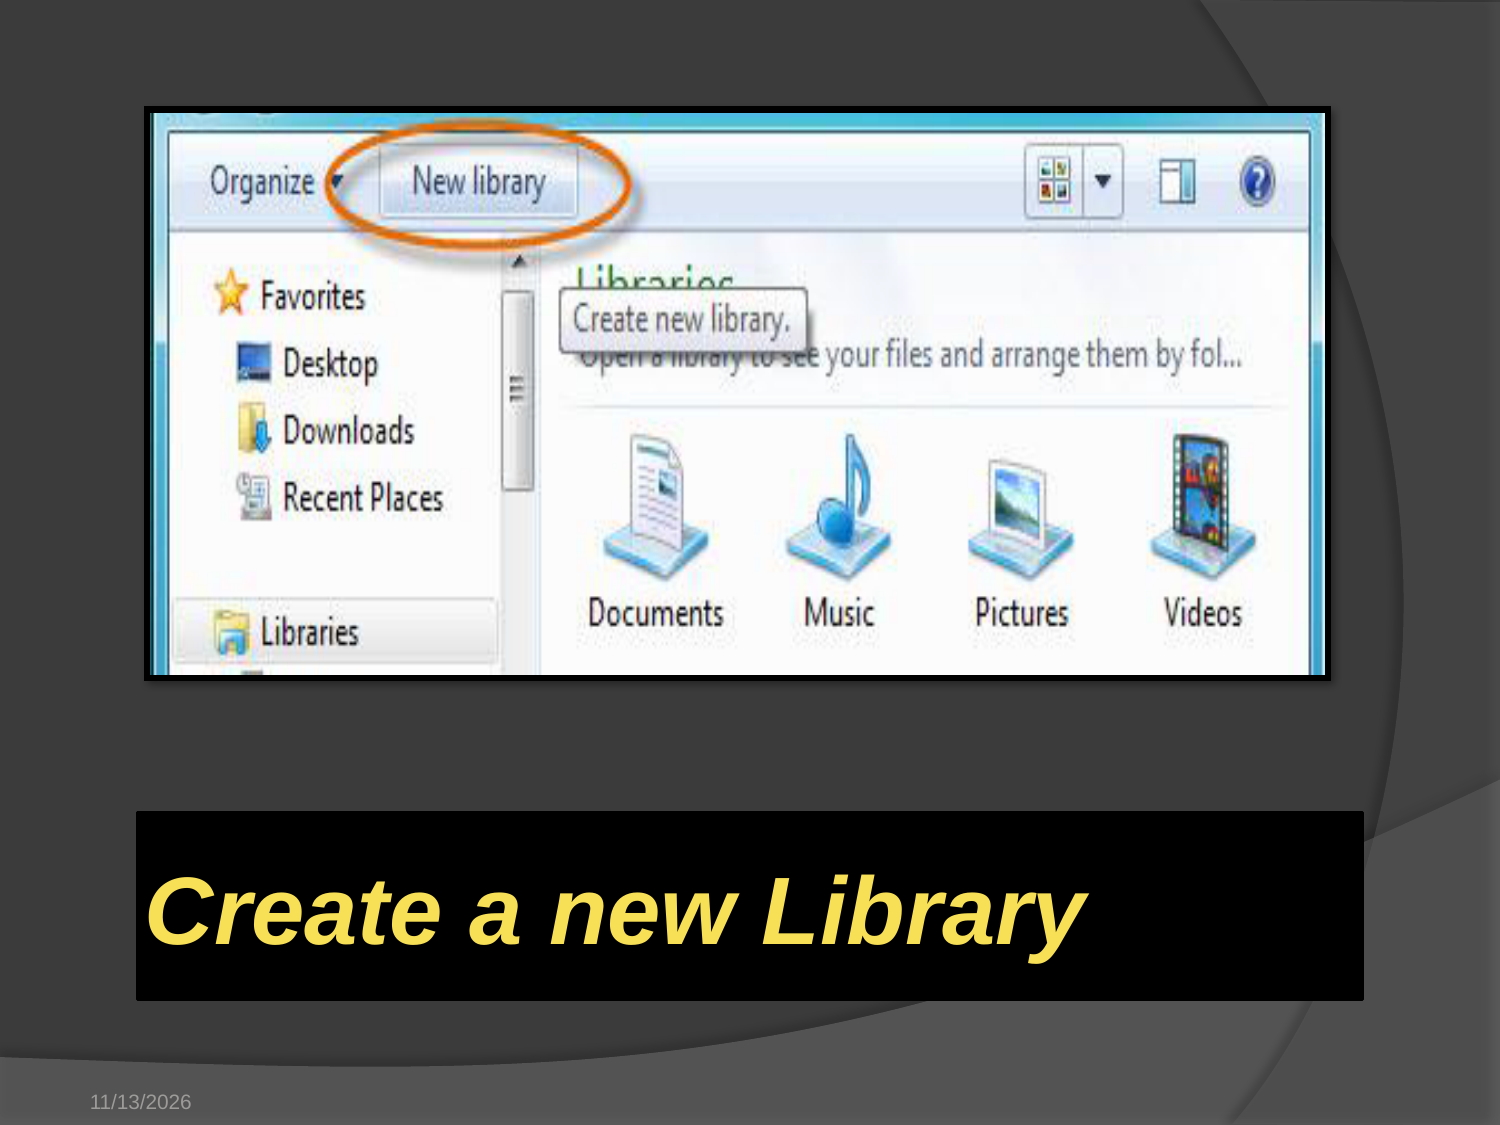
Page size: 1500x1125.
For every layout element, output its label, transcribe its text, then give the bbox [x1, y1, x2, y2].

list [149, 112, 1326, 676]
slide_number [75, 1053, 425, 1114]
title Create a new Library [136, 811, 1364, 1001]
